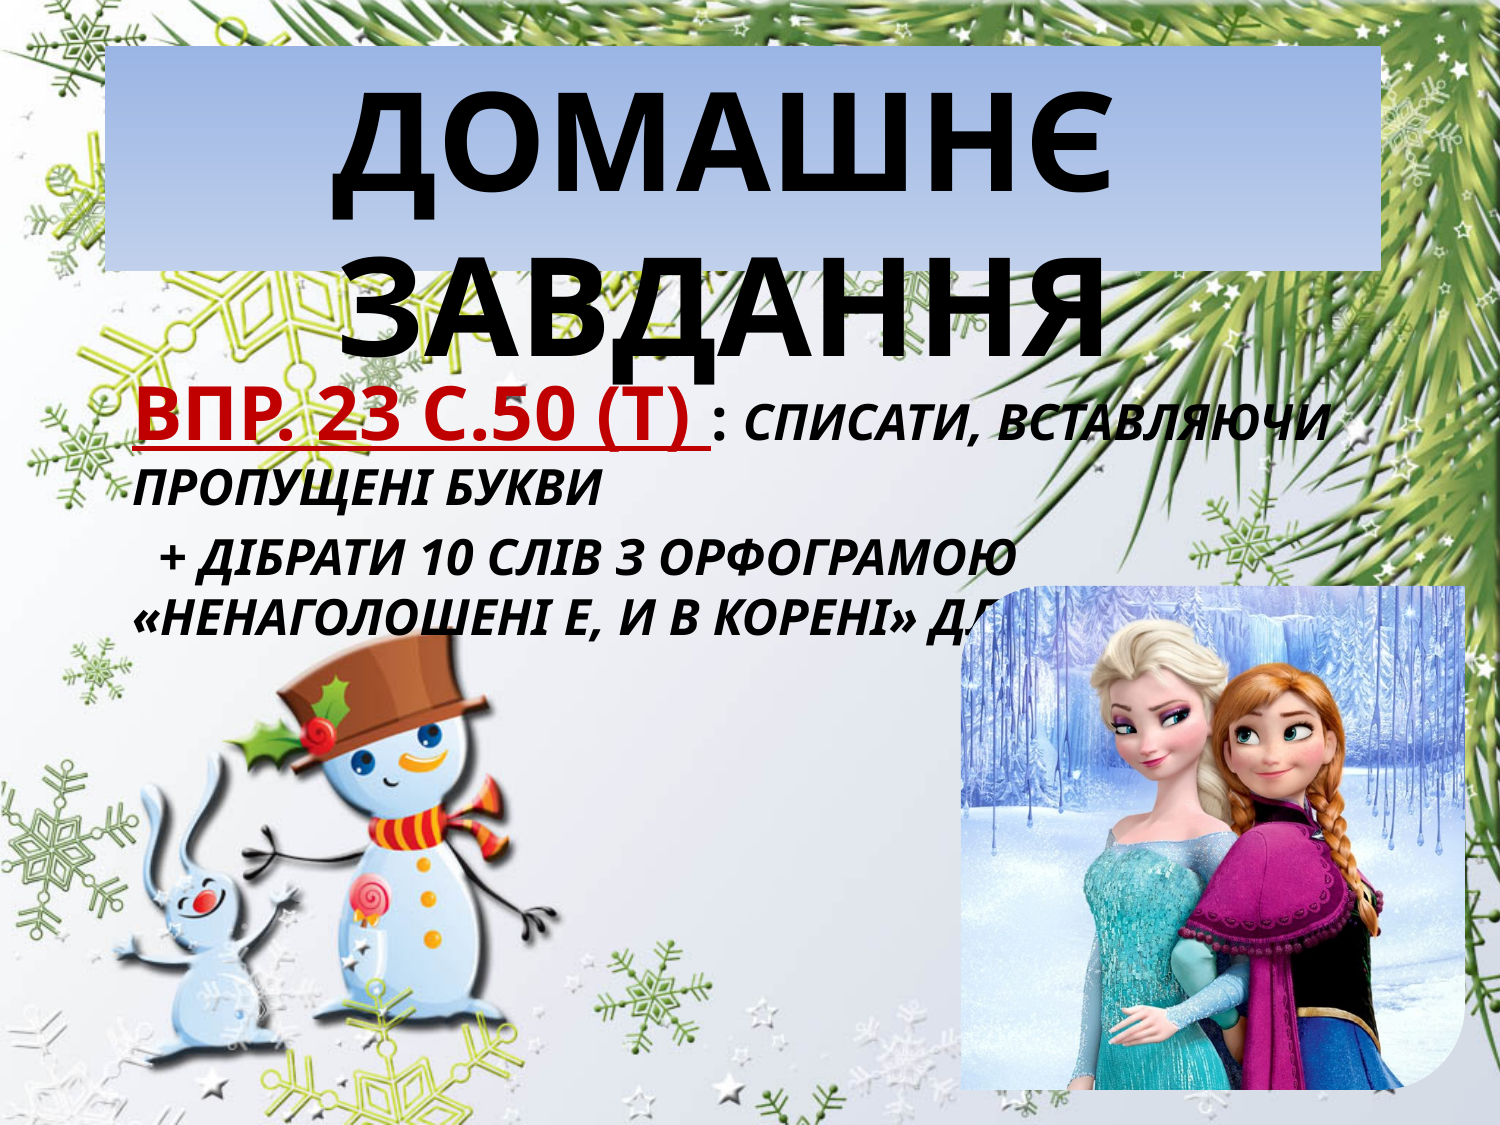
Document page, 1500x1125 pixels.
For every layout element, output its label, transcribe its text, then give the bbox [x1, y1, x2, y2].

title Домашнє завдання [105, 46, 1381, 271]
list Впр. 23 с.50 (Т) : списати, вставляючи пропущені букви + дібрати 10 слів з орфограмою «Ненаголошені е, и в корені» для диктанту. [117, 316, 1393, 712]
picture [0, 0, 1500, 1125]
